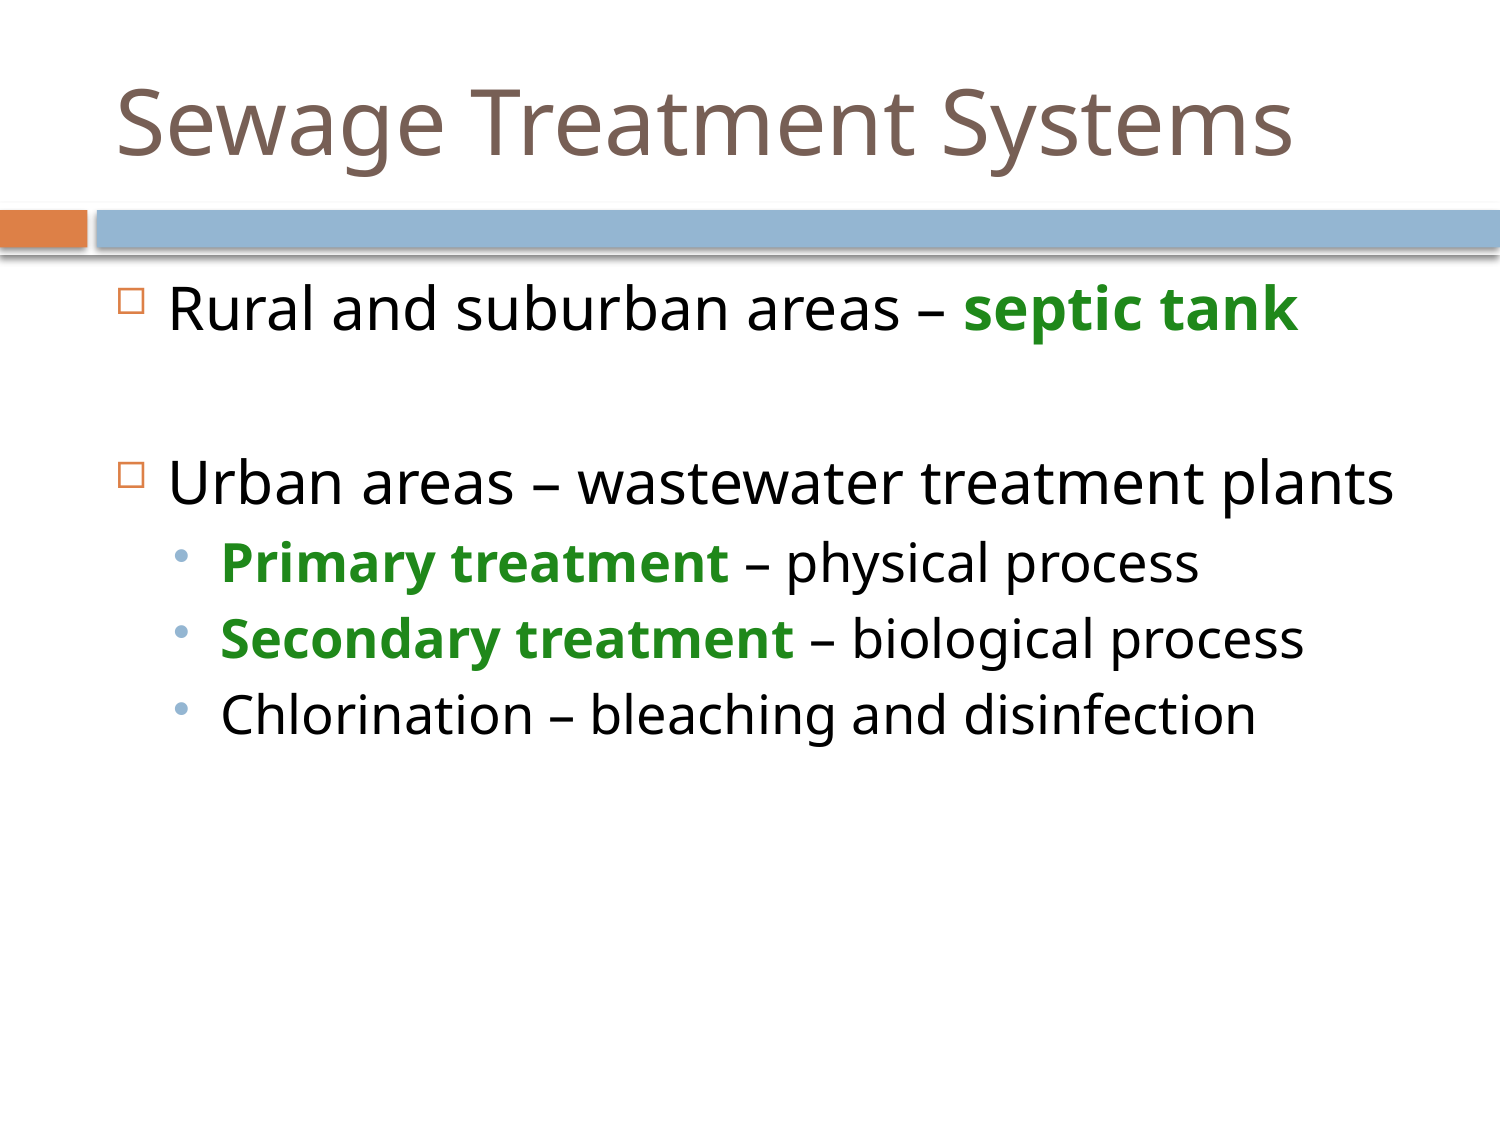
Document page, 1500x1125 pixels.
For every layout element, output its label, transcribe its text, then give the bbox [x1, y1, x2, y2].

list Rural and suburban areas – septic tank Urban areas – wastewater treatment plants Primary treatment – physical process Secondary treatment – biological process Chlorination – bleaching and disinfection [100, 262, 1438, 1000]
title Sewage Treatment Systems [100, 37, 1438, 200]
